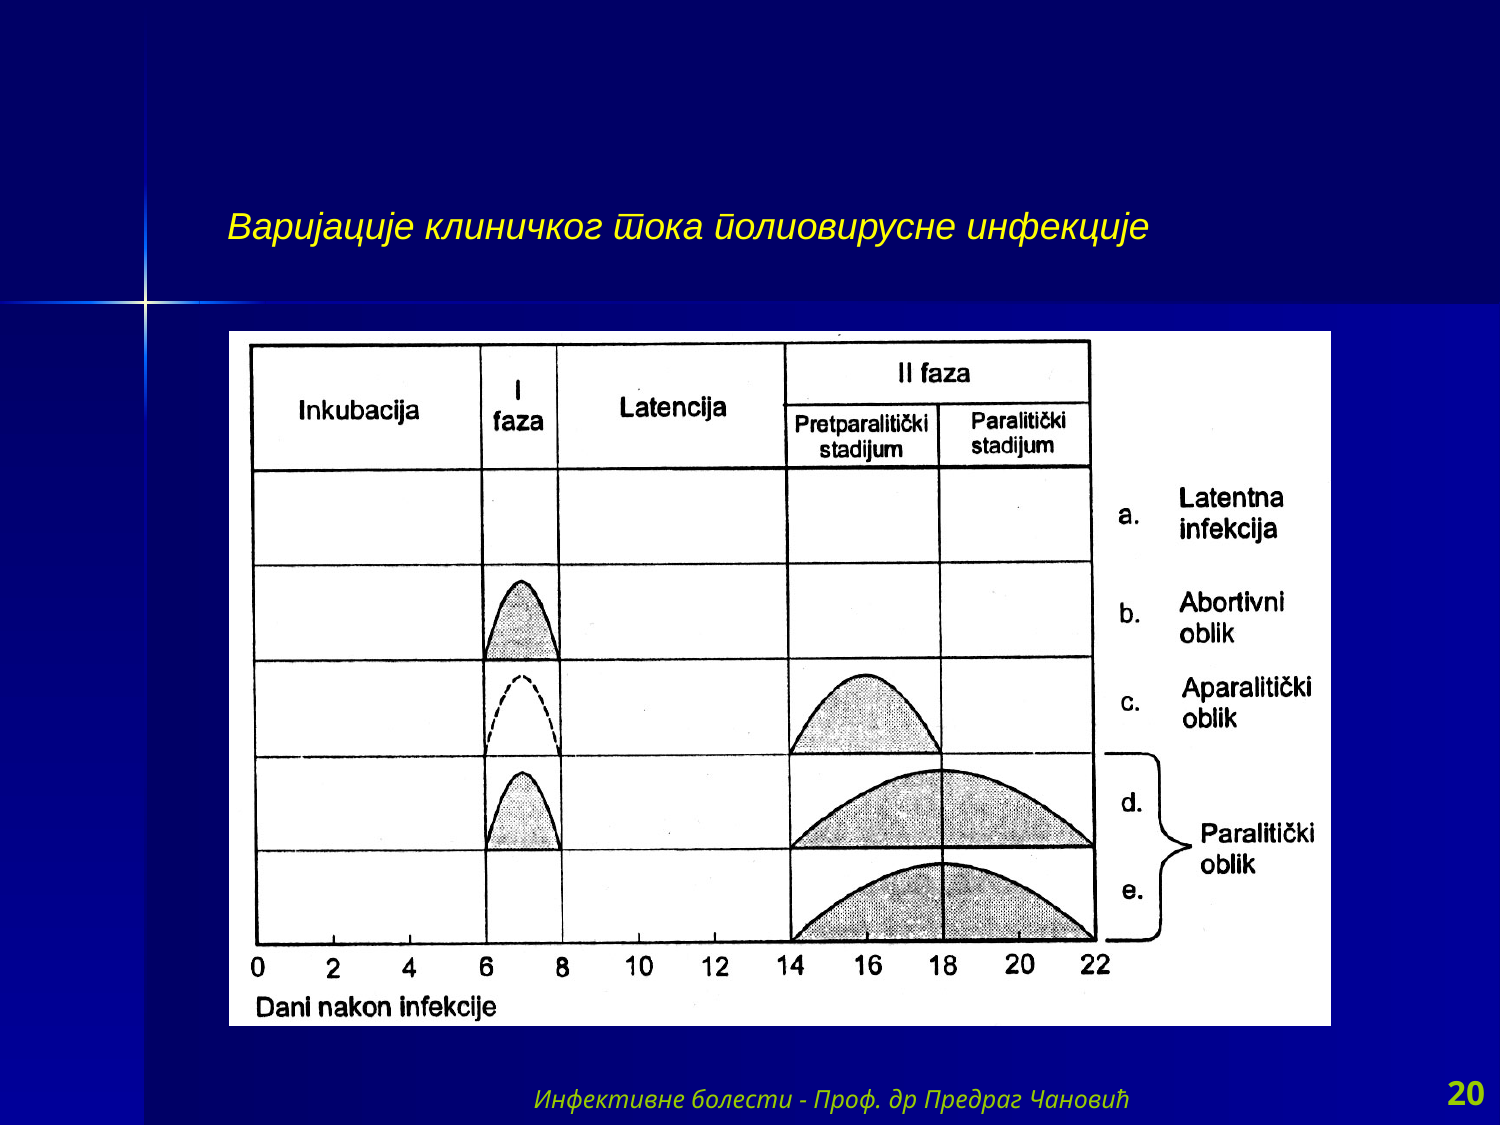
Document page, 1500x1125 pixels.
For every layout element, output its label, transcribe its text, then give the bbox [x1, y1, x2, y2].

footer Инфективне болести - Проф. др Предраг Чановић [430, 1049, 1235, 1125]
slide_number 20 [1345, 1049, 1500, 1125]
text_box Варијације клиничког тока полиовирусне инфекције [212, 194, 1165, 255]
picture [228, 331, 1331, 1027]
